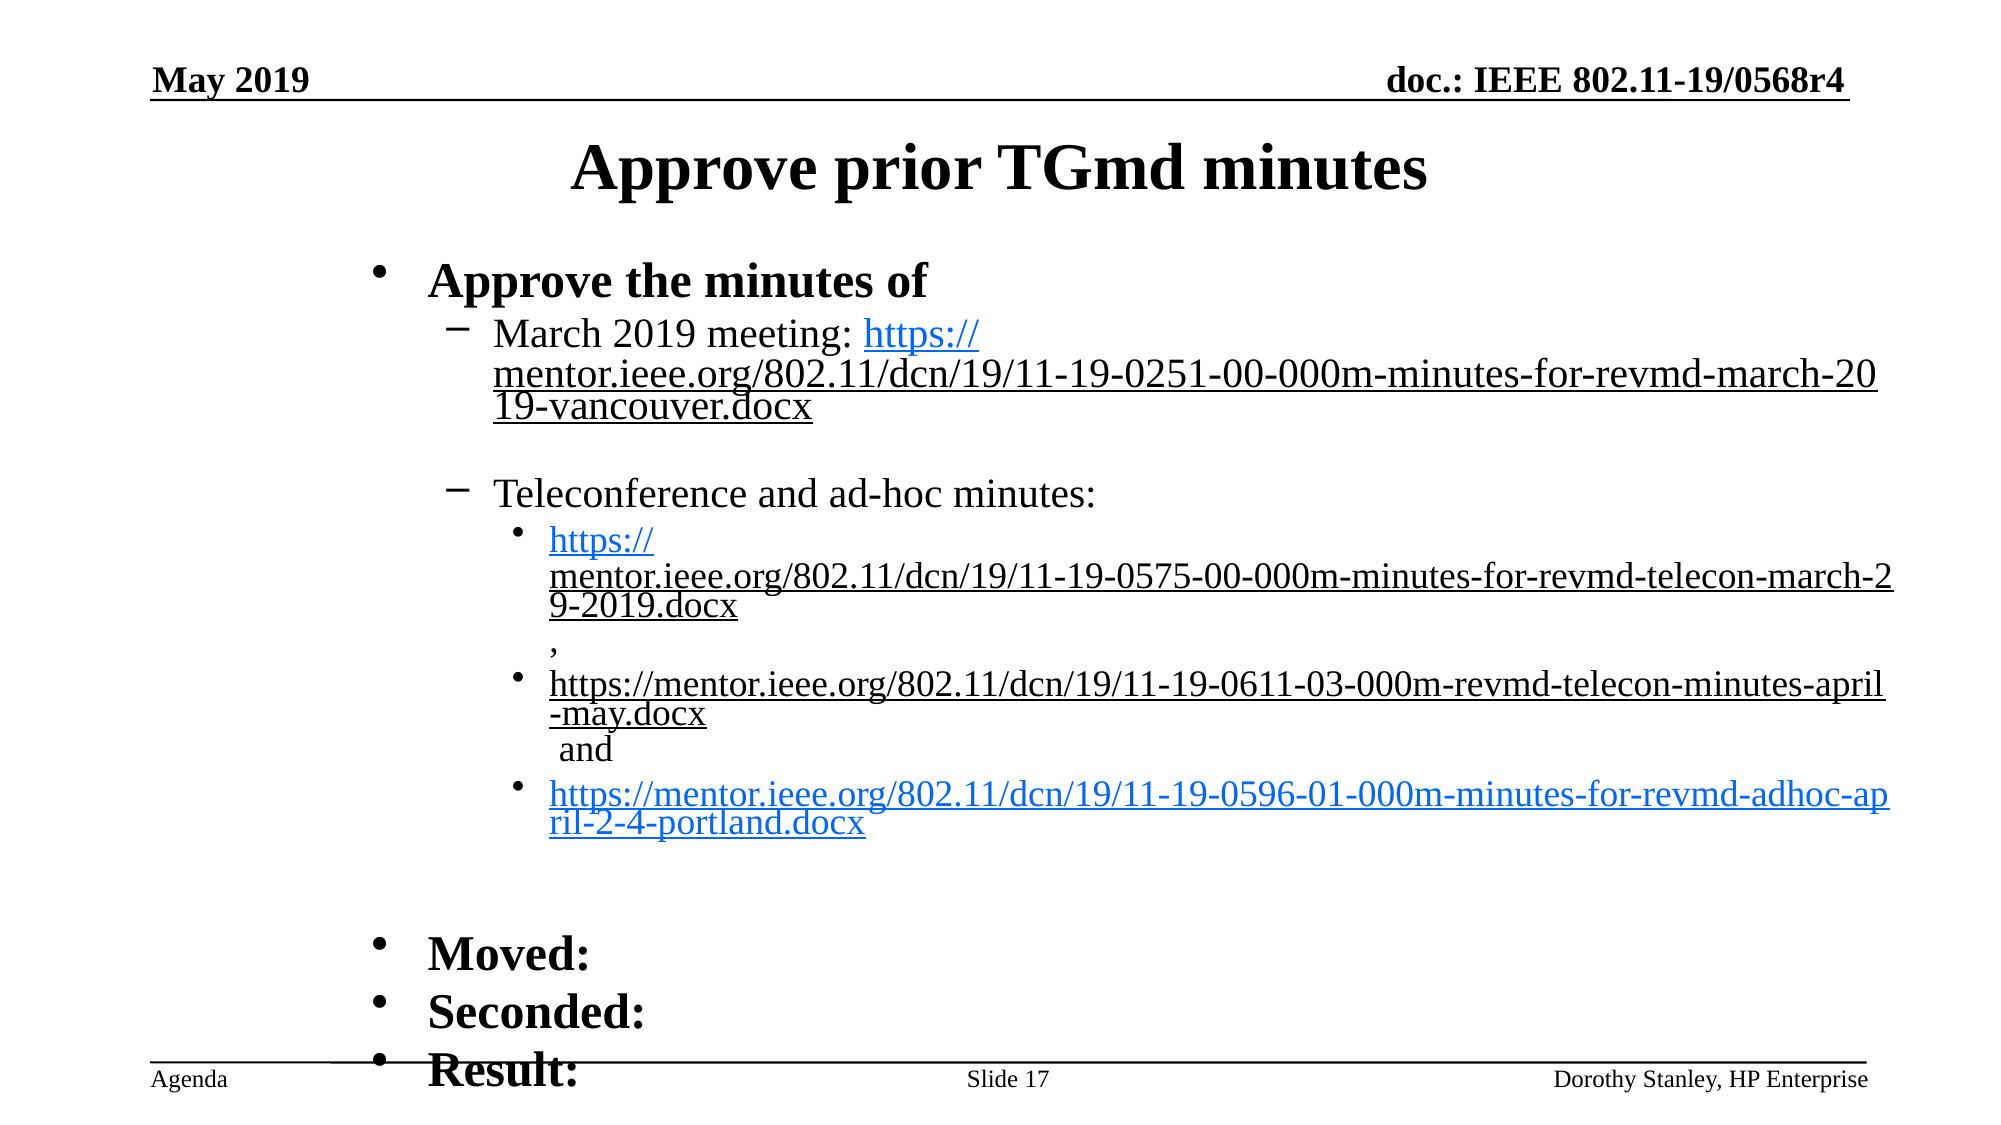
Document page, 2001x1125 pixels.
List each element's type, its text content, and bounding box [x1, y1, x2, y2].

title Approve prior TGmd minutes [362, 75, 1638, 250]
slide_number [152, 54, 567, 100]
slide_number Slide 17 [966, 1062, 1051, 1093]
footer Dorothy Stanley, HP Enterprise [1549, 1062, 1869, 1093]
list Approve the minutes of March 2019 meeting: https://mentor.ieee.org/802.11/dcn/19/11-19-0251-00-000m-minutes-for-revmd-march-2019-vancouver.docx Teleconference and ad-hoc minutes: https://mentor.ieee.org/802.11/dcn/19/11-19-0575-00-000m-minutes-for-revmd-telecon-march-29-2019.docx, https://mentor.ieee.org/802.11/dcn/19/11-19-0611-03-000m-revmd-telecon-minutes-april-may.docx and https://mentor.ieee.org/802.11/dcn/19/11-19-0596-01-000m-minutes-for-revmd-adhoc-april-2-4-portland.docx Moved: Seconded: Result: [356, 251, 1911, 1002]
